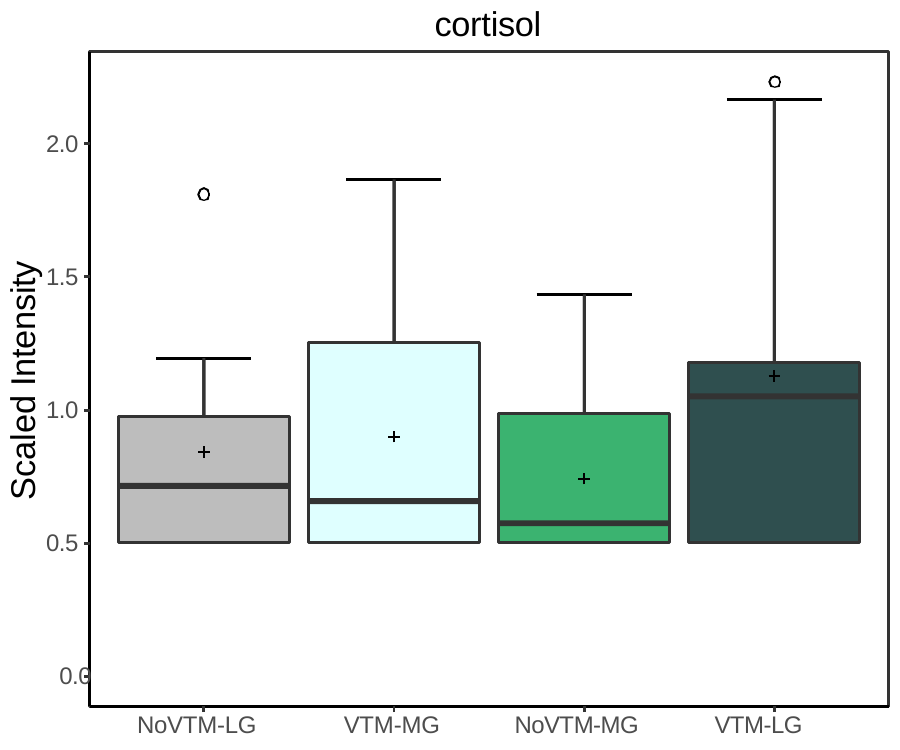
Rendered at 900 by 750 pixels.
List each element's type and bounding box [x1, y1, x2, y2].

text_box [83, 50, 891, 738]
text_box [44, 525, 82, 557]
footer [57, 661, 95, 750]
text_box [1, 256, 82, 503]
slide_number [134, 713, 275, 750]
text_box [44, 126, 82, 157]
text_box [432, 0, 546, 44]
